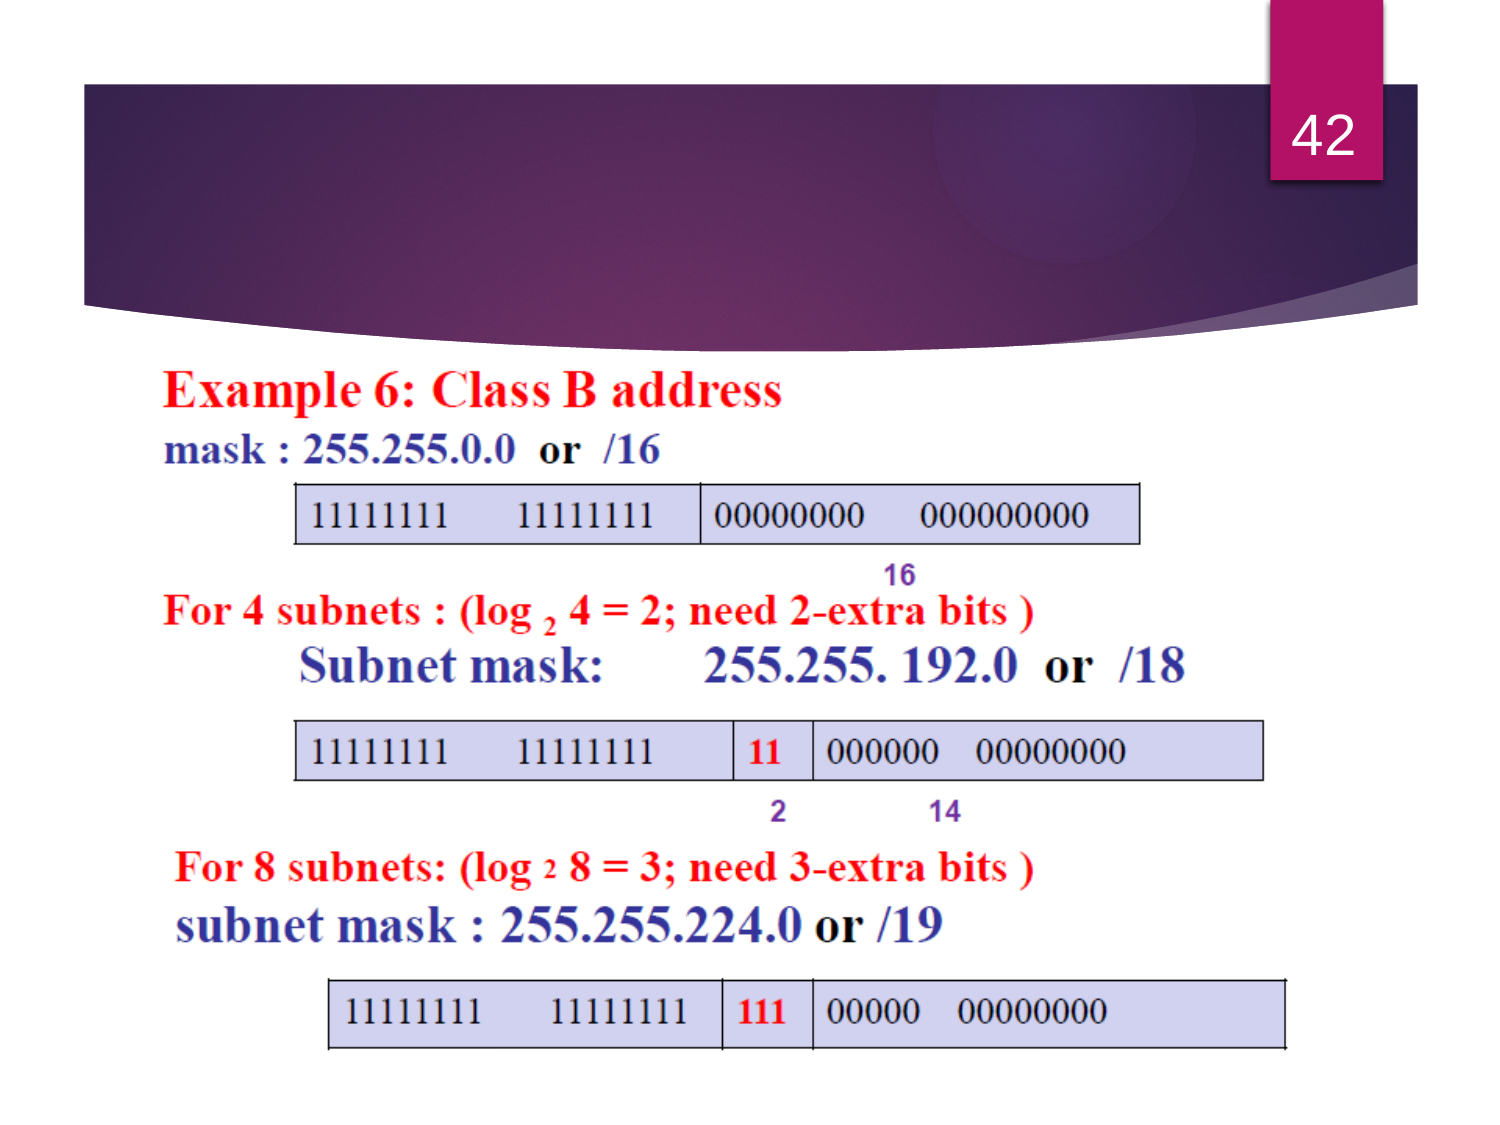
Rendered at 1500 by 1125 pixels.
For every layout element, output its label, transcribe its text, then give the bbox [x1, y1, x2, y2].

picture [149, 362, 1308, 1052]
slide_number 42 [1259, 48, 1390, 175]
